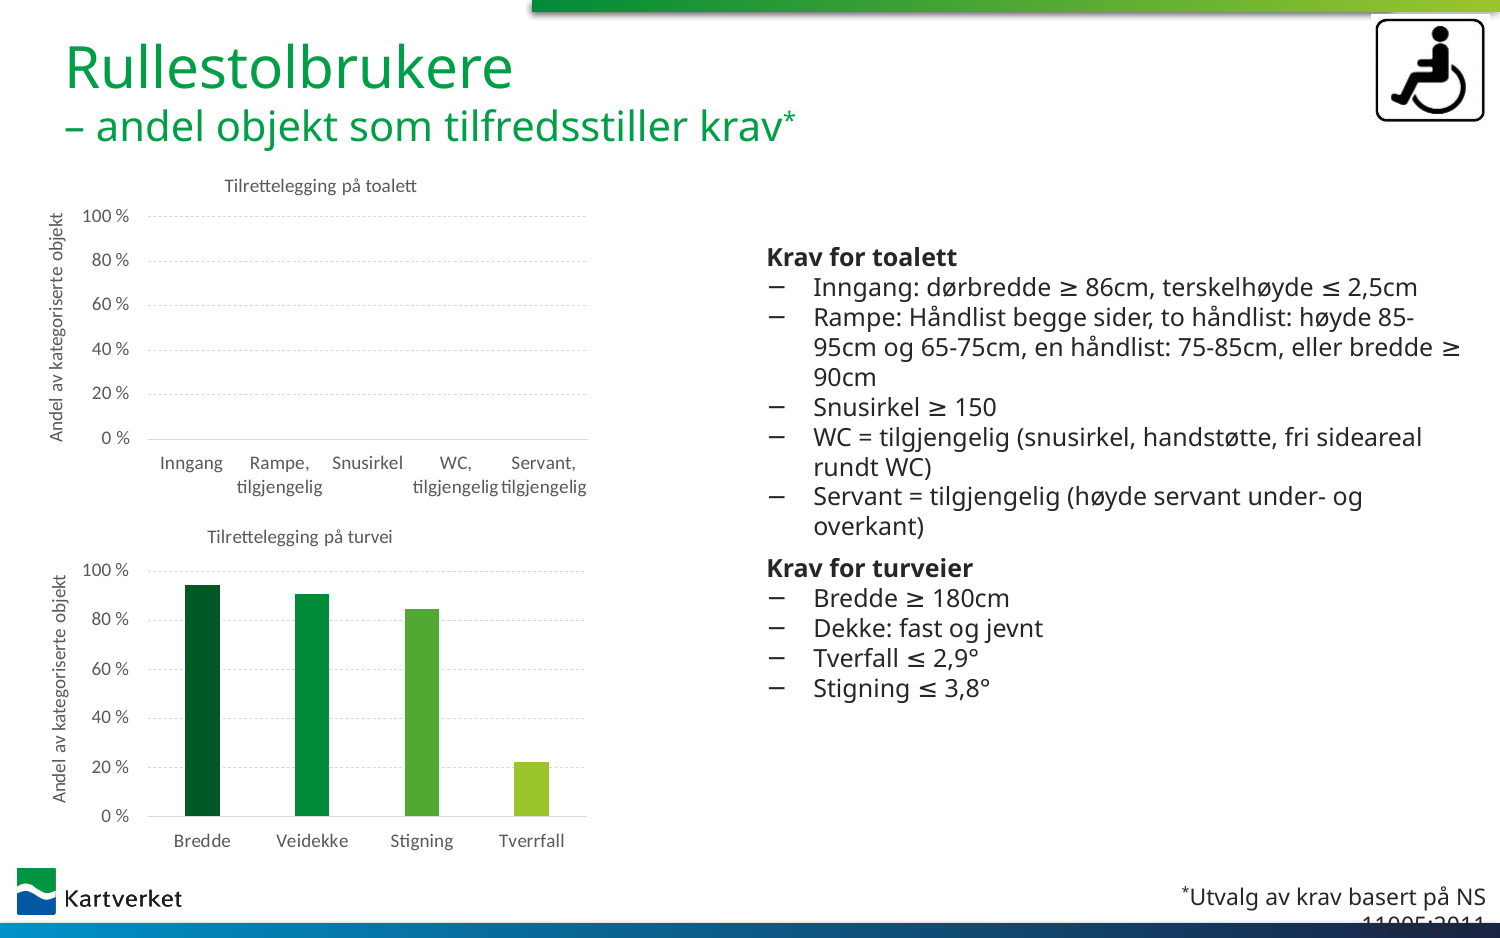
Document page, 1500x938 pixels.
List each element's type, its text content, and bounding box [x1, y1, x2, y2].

text_box Krav for turveier Bredde ≥ 180cm Dekke: fast og jevnt Tverfall ≤ 2,9° Stigning ≤ 3,8° [751, 545, 1483, 710]
text_box Krav for toalett Inngang: dørbredde ≥ 86cm, terskelhøyde ≤ 2,5cm Rampe: Håndlist begge sider, to håndlist: høyde 85-95cm og 65-75cm, en håndlist: 75-85cm, eller bredde ≥ 90cm Snusirkel ≥ 150 WC = tilgjengelig (snusirkel, handstøtte, fri sideareal rundt WC) Servant = tilgjengelig (høyde servant under- og overkant) [751, 234, 1483, 545]
text_box Rullestolbrukere – andel objekt som tilfredsstiller krav* [49, 14, 1431, 158]
picture [41, 166, 599, 505]
text_box *Utvalg av krav basert på NS 11005:2011 [1068, 873, 1500, 938]
picture [41, 520, 598, 859]
picture [1371, 13, 1491, 127]
